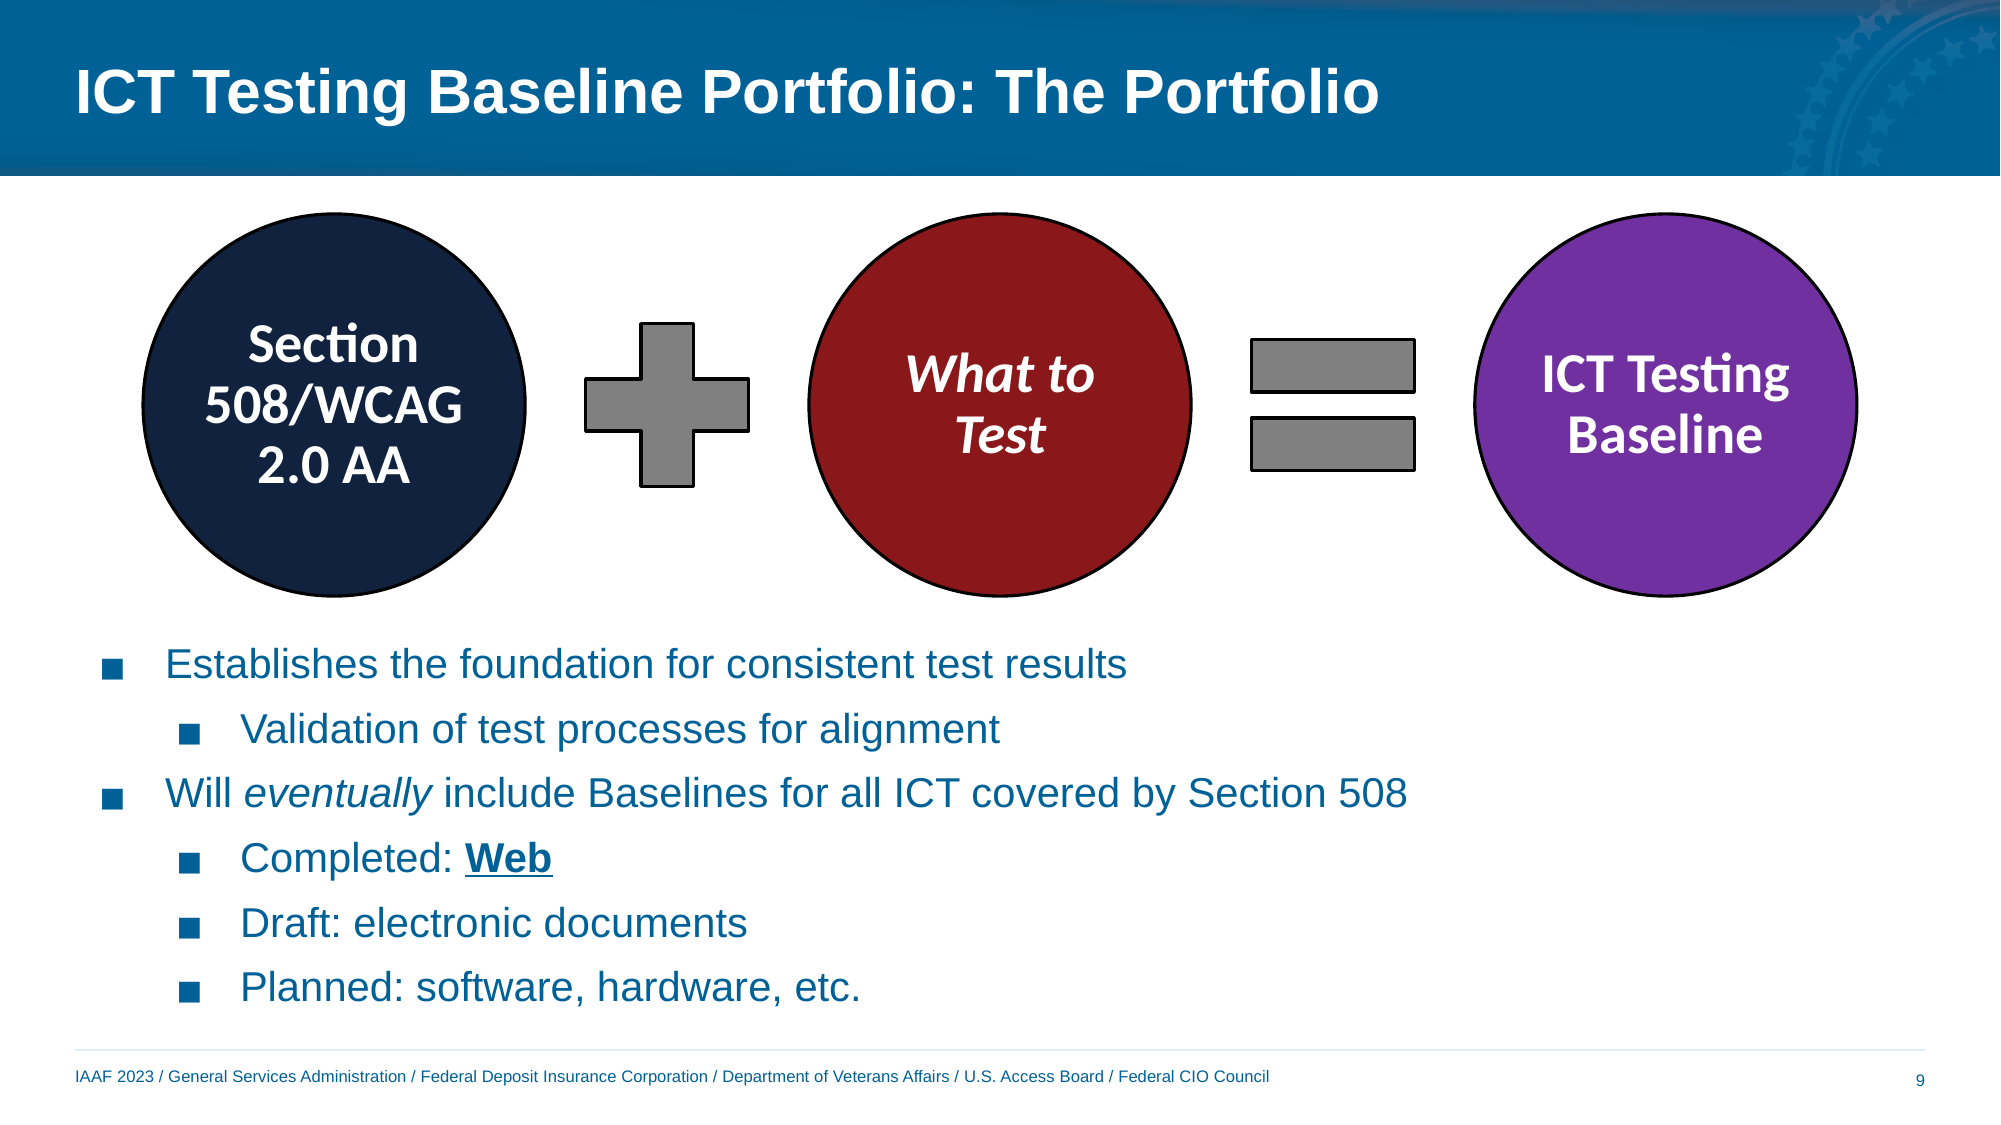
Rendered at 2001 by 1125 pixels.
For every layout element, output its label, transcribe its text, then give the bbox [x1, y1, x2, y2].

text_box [142, 190, 1858, 620]
title ICT Testing Baseline Portfolio: The Portfolio [75, 52, 1800, 128]
picture [0, 0, 2000, 176]
picture [0, 168, 666, 176]
list Establishes the foundation for consistent test results Validation of test processes for alignment Will eventually include Baselines for all ICT covered by Section 508 Completed: Web Draft: electronic documents Planned: software, hardware, etc. [75, 629, 1925, 1035]
slide_number 9 [1880, 1065, 1925, 1095]
